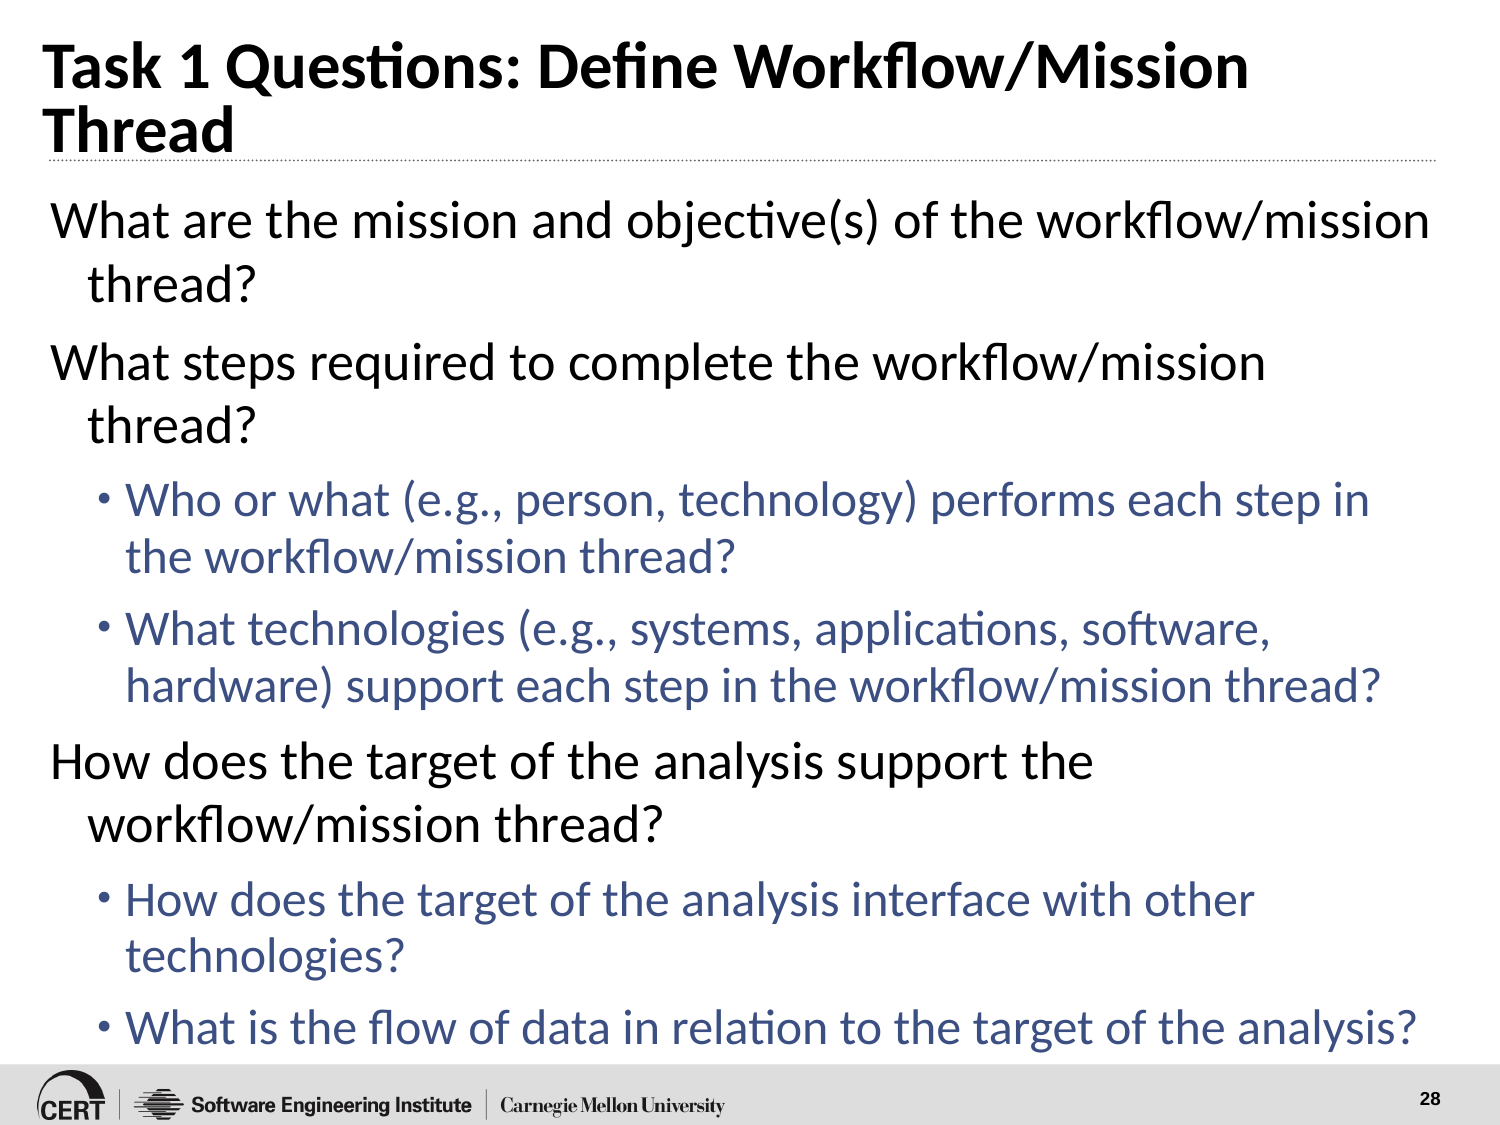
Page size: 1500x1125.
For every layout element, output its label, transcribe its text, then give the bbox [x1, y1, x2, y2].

title Task 1 Questions: Define Workflow/Mission Thread [42, 37, 1434, 155]
list What are the mission and objective(s) of the workflow/mission thread? What steps required to complete the workflow/mission thread? Who or what (e.g., person, technology) performs each step in the workflow/mission thread? What technologies (e.g., systems, applications, software, hardware) support each step in the workflow/mission thread? How does the target of the analysis support the workflow/mission thread? How does the target of the analysis interface with other technologies? What is the flow of data in relation to the target of the analysis? [49, 187, 1438, 1001]
picture [37, 1069, 725, 1122]
